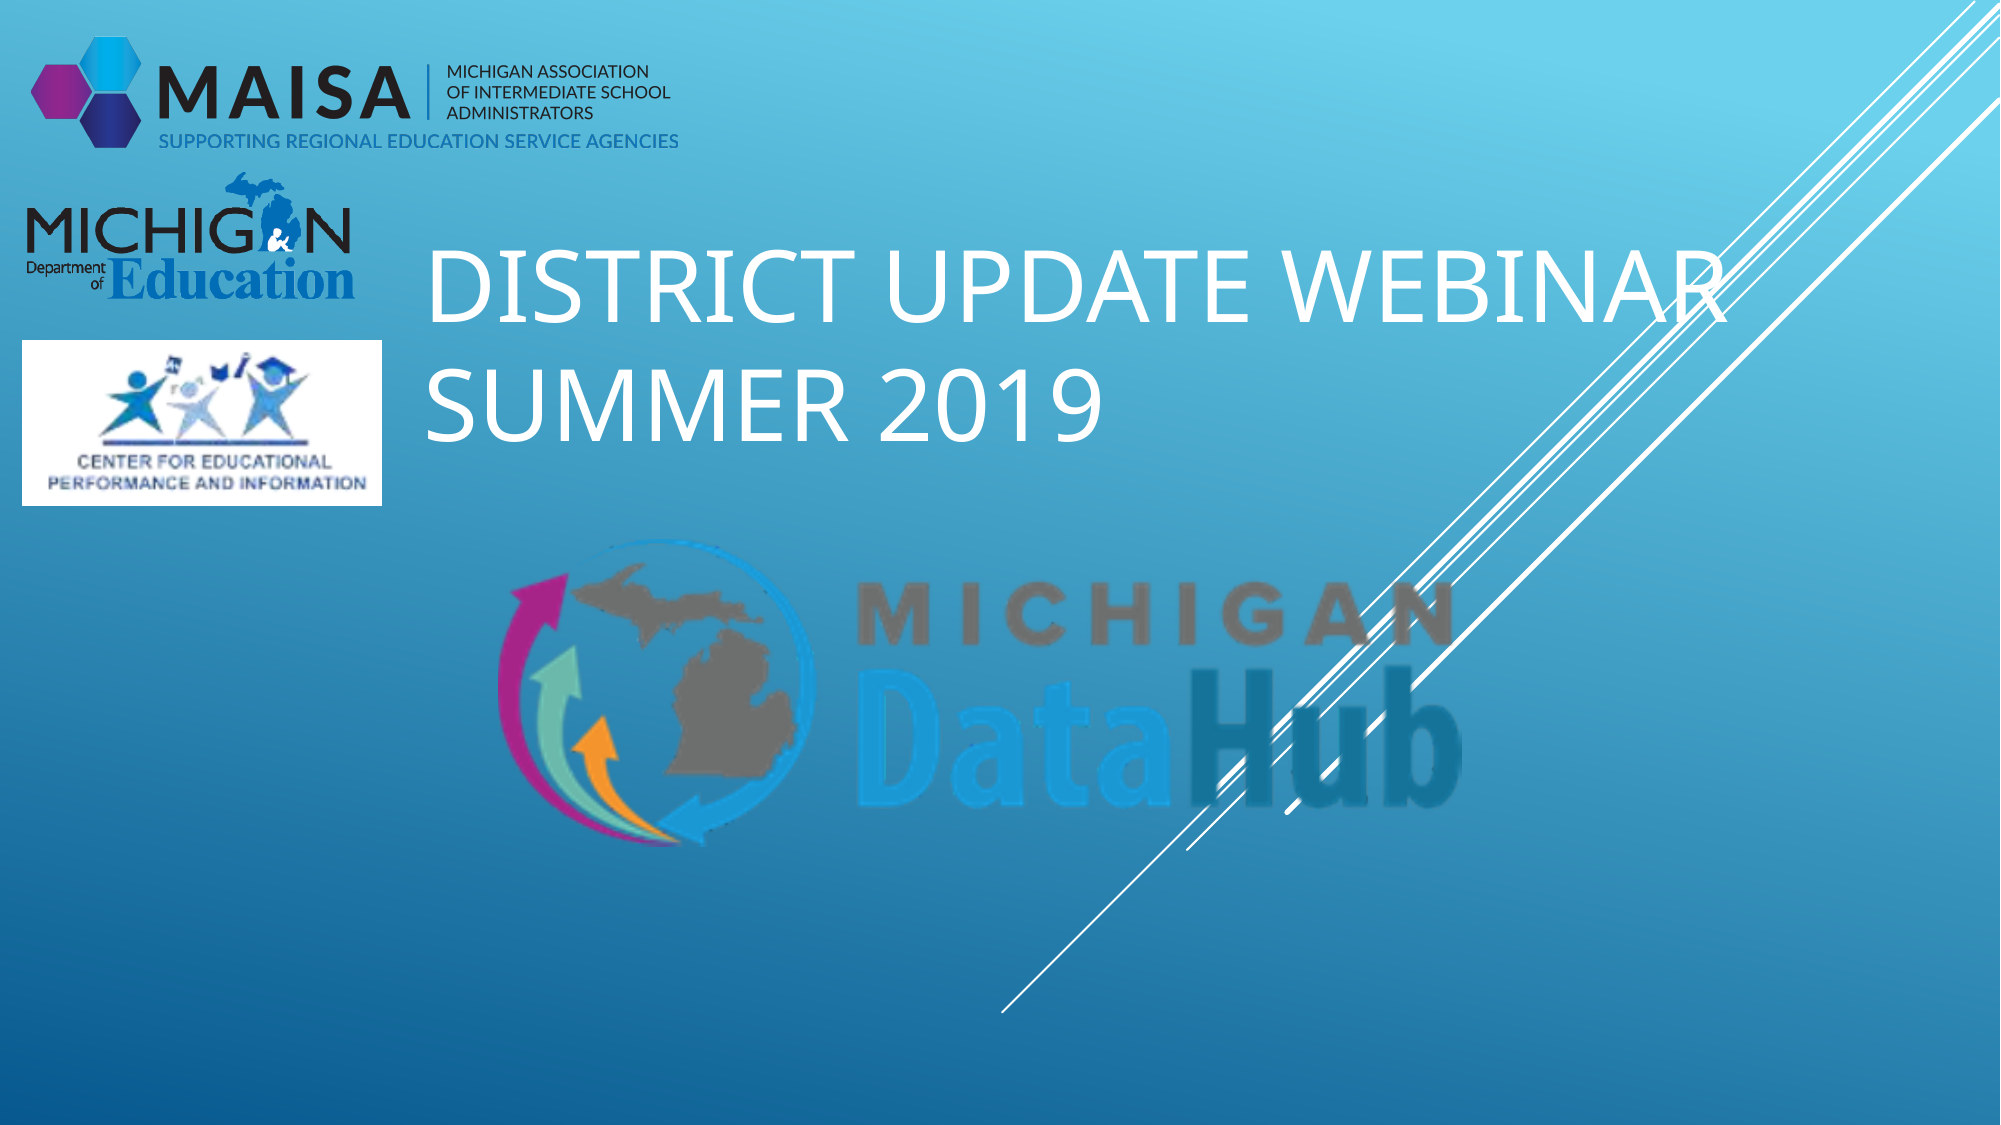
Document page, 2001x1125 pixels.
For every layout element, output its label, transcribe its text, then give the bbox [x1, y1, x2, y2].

picture [22, 28, 687, 157]
title District UPDATE Webinar Summer 2019 [408, 172, 1814, 590]
picture [498, 539, 1462, 847]
picture [26, 172, 355, 299]
picture [22, 339, 382, 507]
